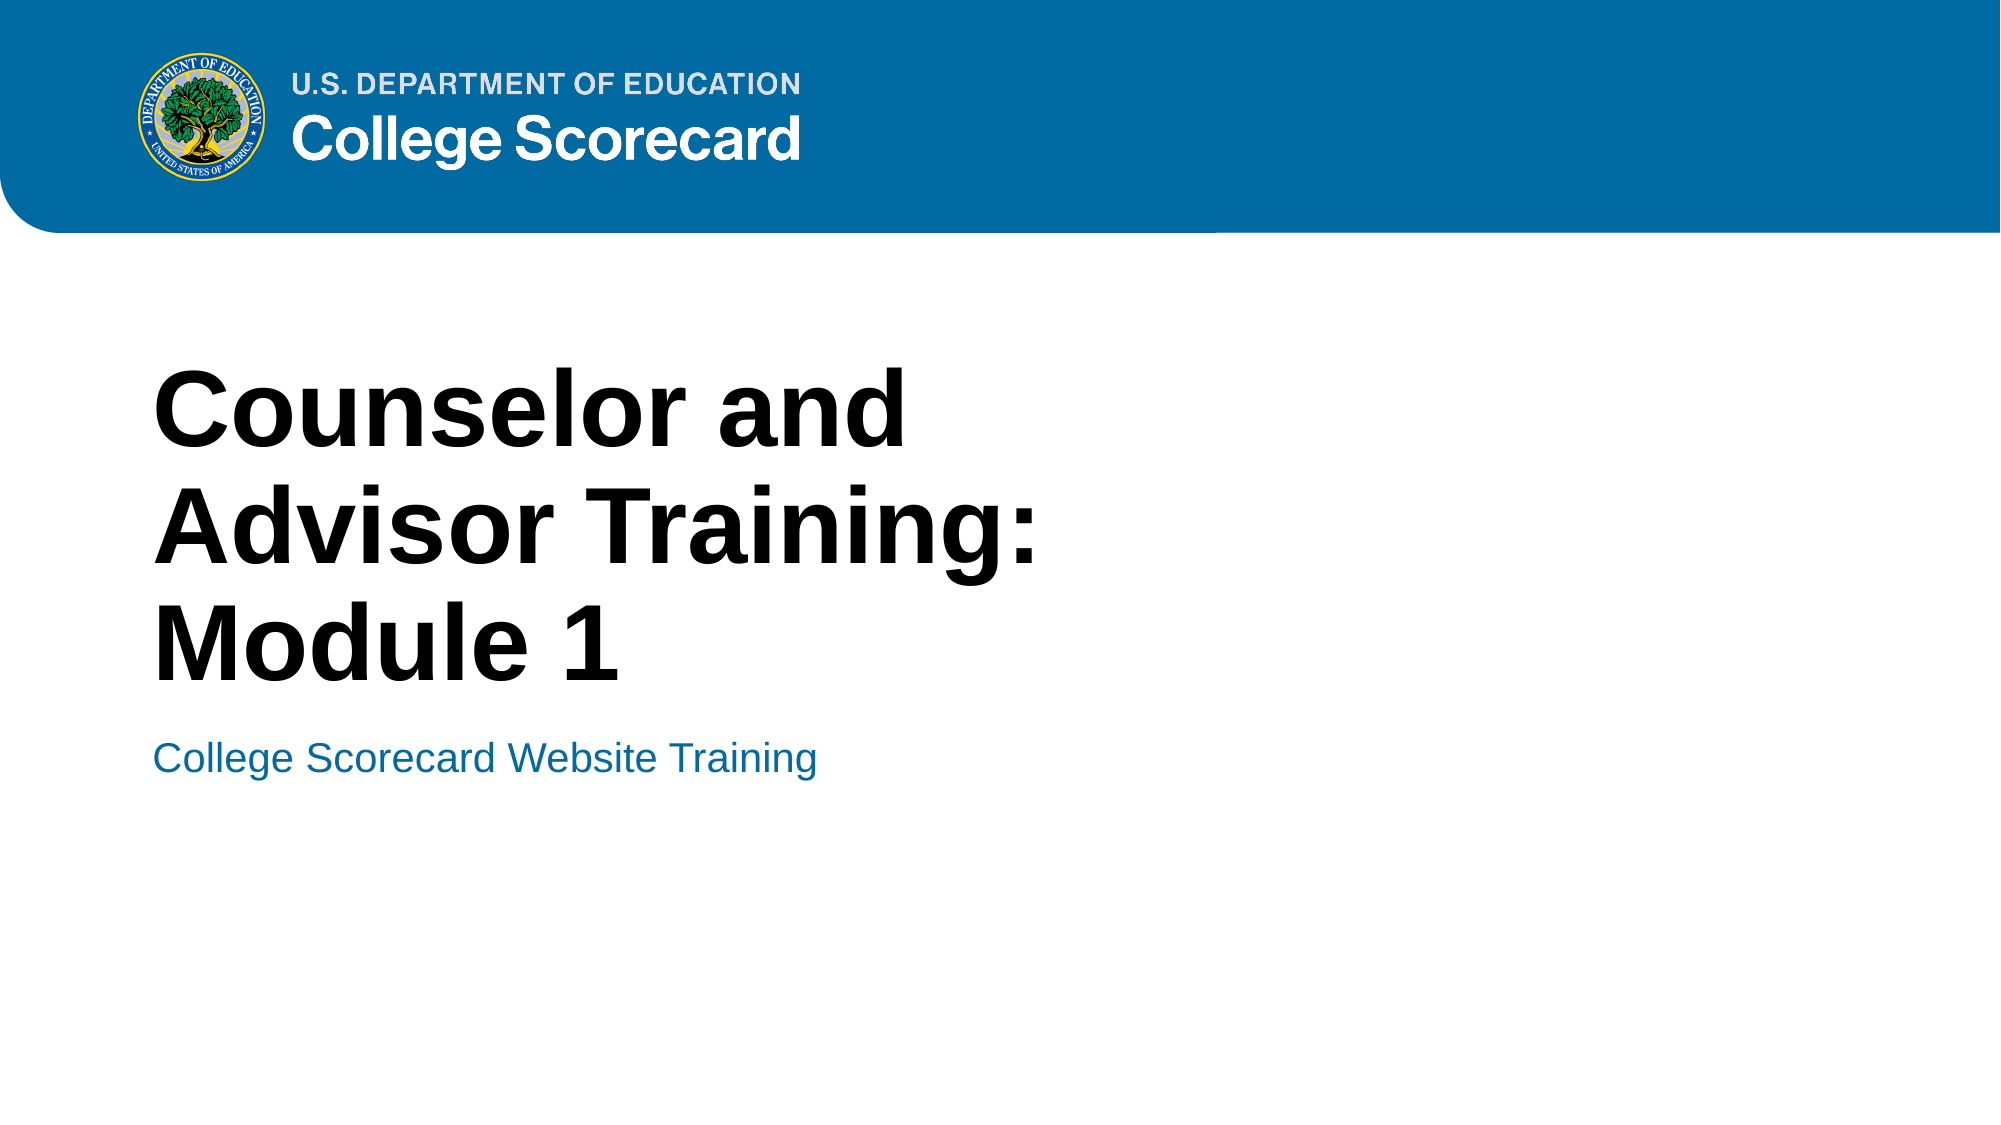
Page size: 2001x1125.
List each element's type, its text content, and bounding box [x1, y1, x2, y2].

subtitle College Scorecard Website Training [137, 728, 1638, 1001]
title Counselor and Advisor Training: Module 1 [137, 379, 1309, 711]
picture [0, 0, 2000, 1125]
